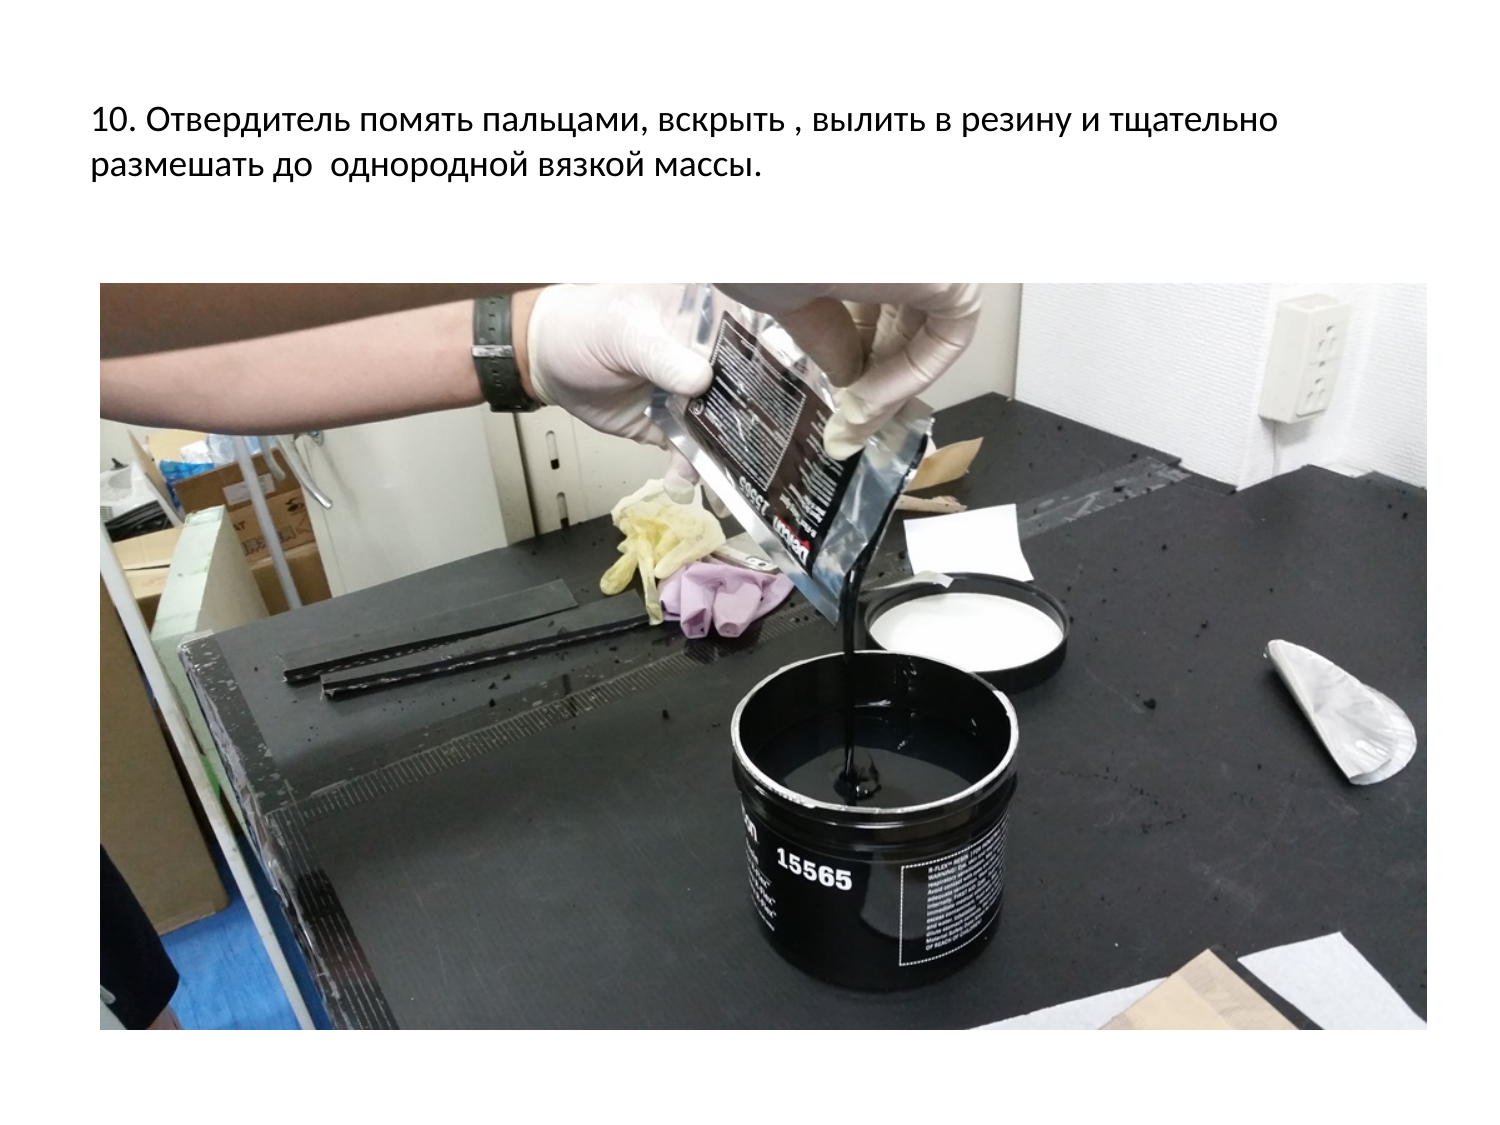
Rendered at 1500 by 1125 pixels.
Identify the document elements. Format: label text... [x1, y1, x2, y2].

picture [100, 282, 1427, 1030]
title 10. Отвердитель помять пальцами, вскрыть , вылить в резину и тщательно размешать до однородной вязкой массы. [75, 45, 1425, 233]
